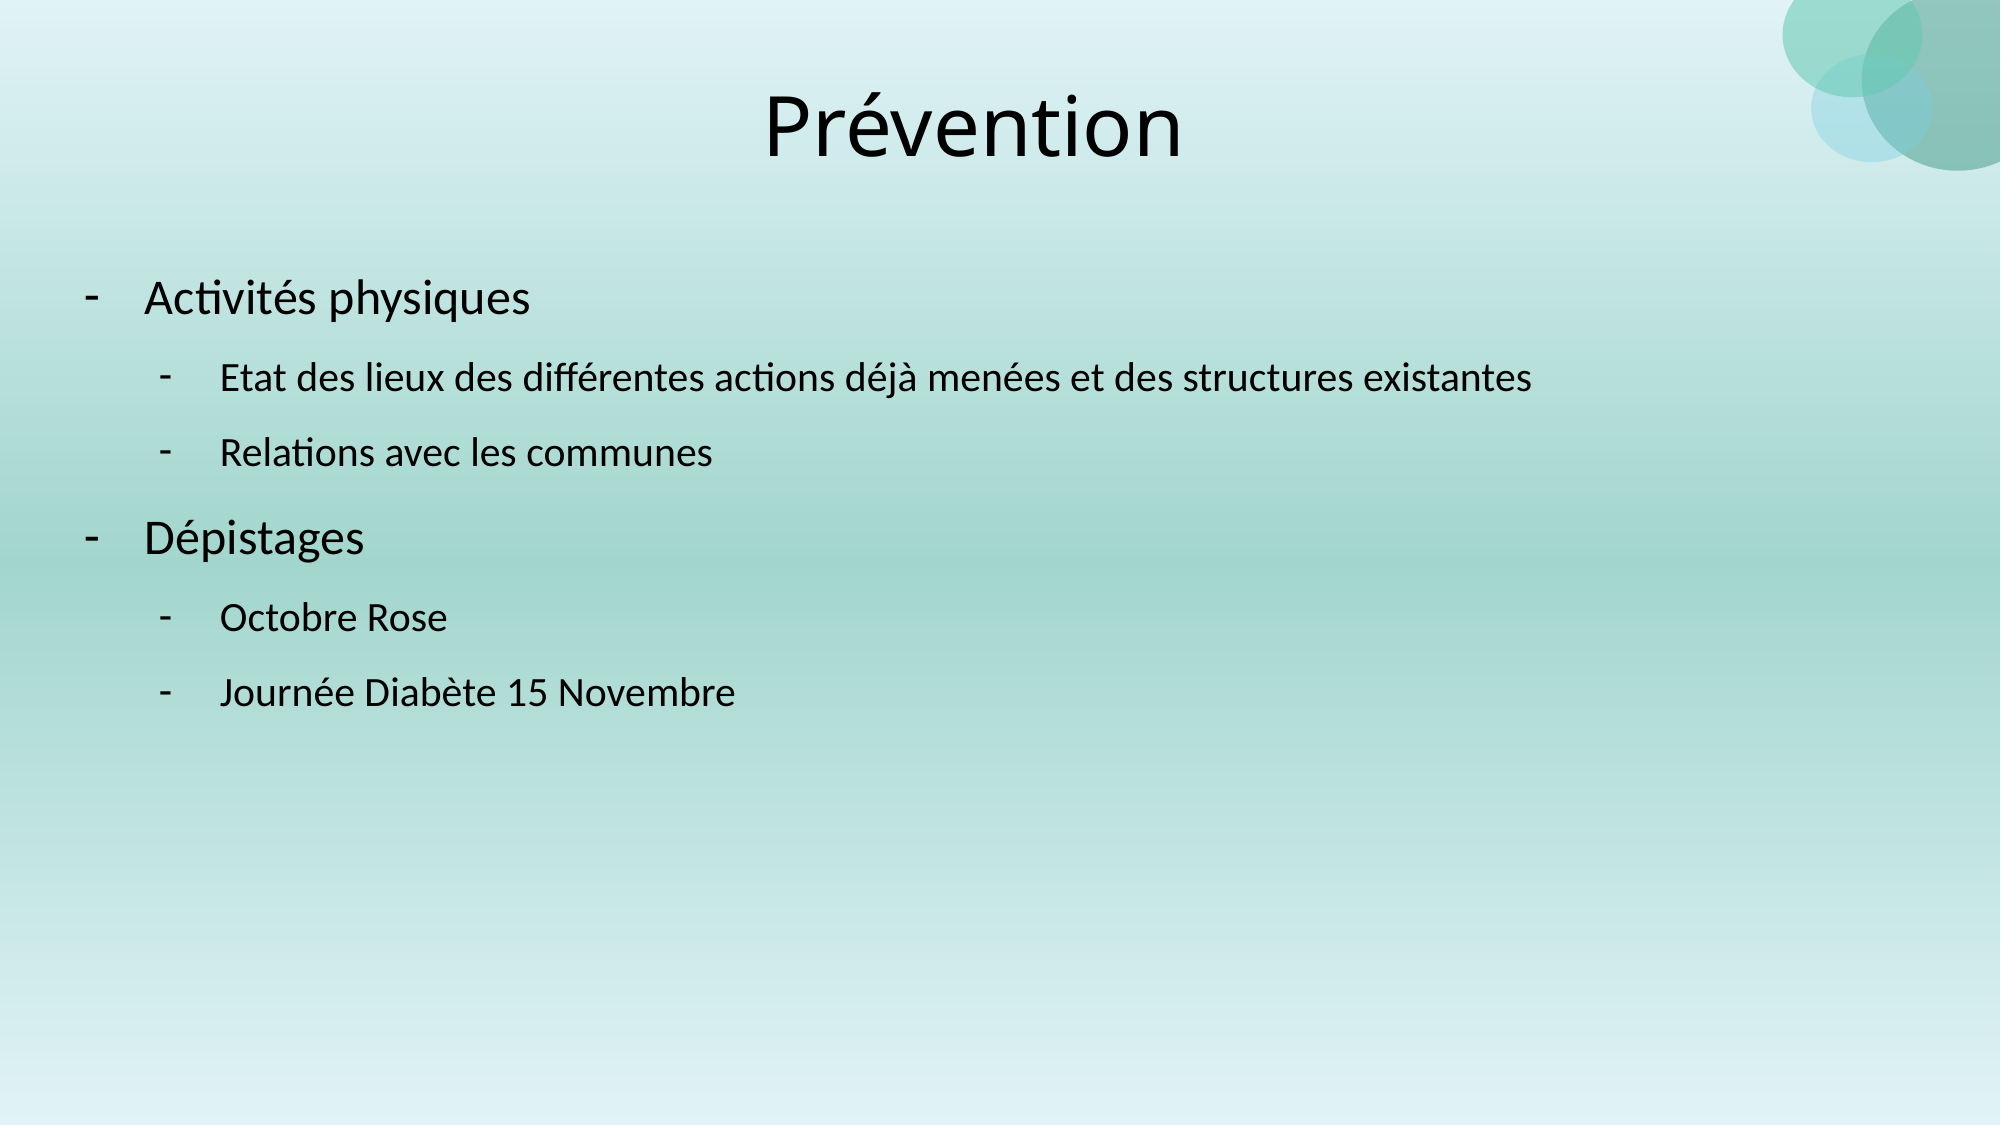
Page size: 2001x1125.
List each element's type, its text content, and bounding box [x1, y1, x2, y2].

title Prévention [111, 54, 1818, 206]
list Activités physiques Etat des lieux des différentes actions déjà menées et des structures existantes Relations avec les communes Dépistages Octobre Rose Journée Diabète 15 Novembre [55, 227, 1933, 732]
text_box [1818, 0, 2000, 208]
